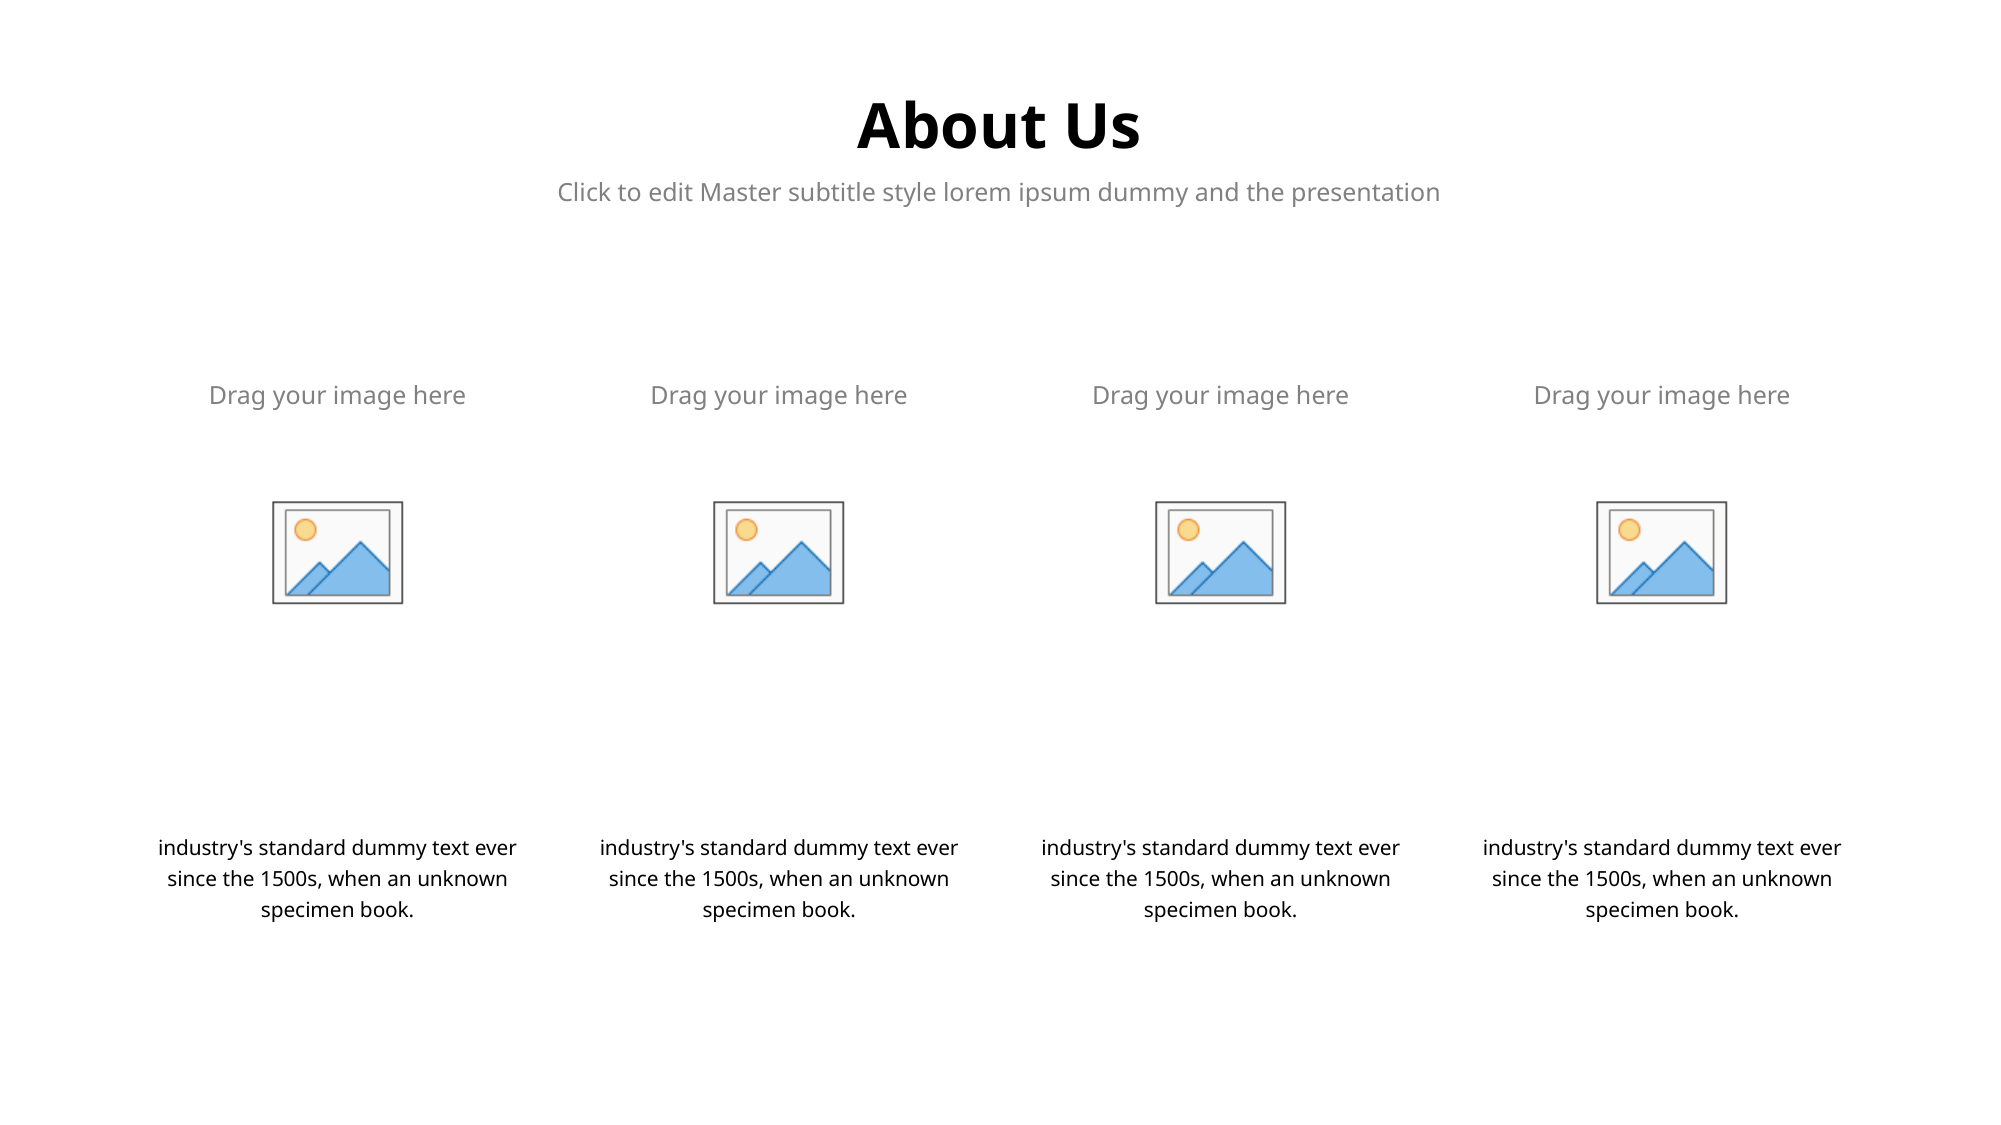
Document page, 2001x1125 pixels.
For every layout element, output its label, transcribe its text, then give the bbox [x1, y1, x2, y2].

text_box industry's standard dummy text ever since the 1500s, when an unknown specimen book. [128, 820, 547, 929]
title About Us [137, 78, 1863, 179]
subtitle Click to edit Master subtitle style lorem ipsum dummy and the presentation [137, 179, 1863, 204]
text_box industry's standard dummy text ever since the 1500s, when an unknown specimen book. [570, 820, 988, 929]
text_box industry's standard dummy text ever since the 1500s, when an unknown specimen book. [1453, 820, 1871, 929]
picture [156, 371, 519, 735]
picture [1480, 371, 1844, 735]
picture [1039, 371, 1403, 735]
text_box industry's standard dummy text ever since the 1500s, when an unknown specimen book. [1012, 820, 1430, 929]
picture [597, 371, 961, 735]
